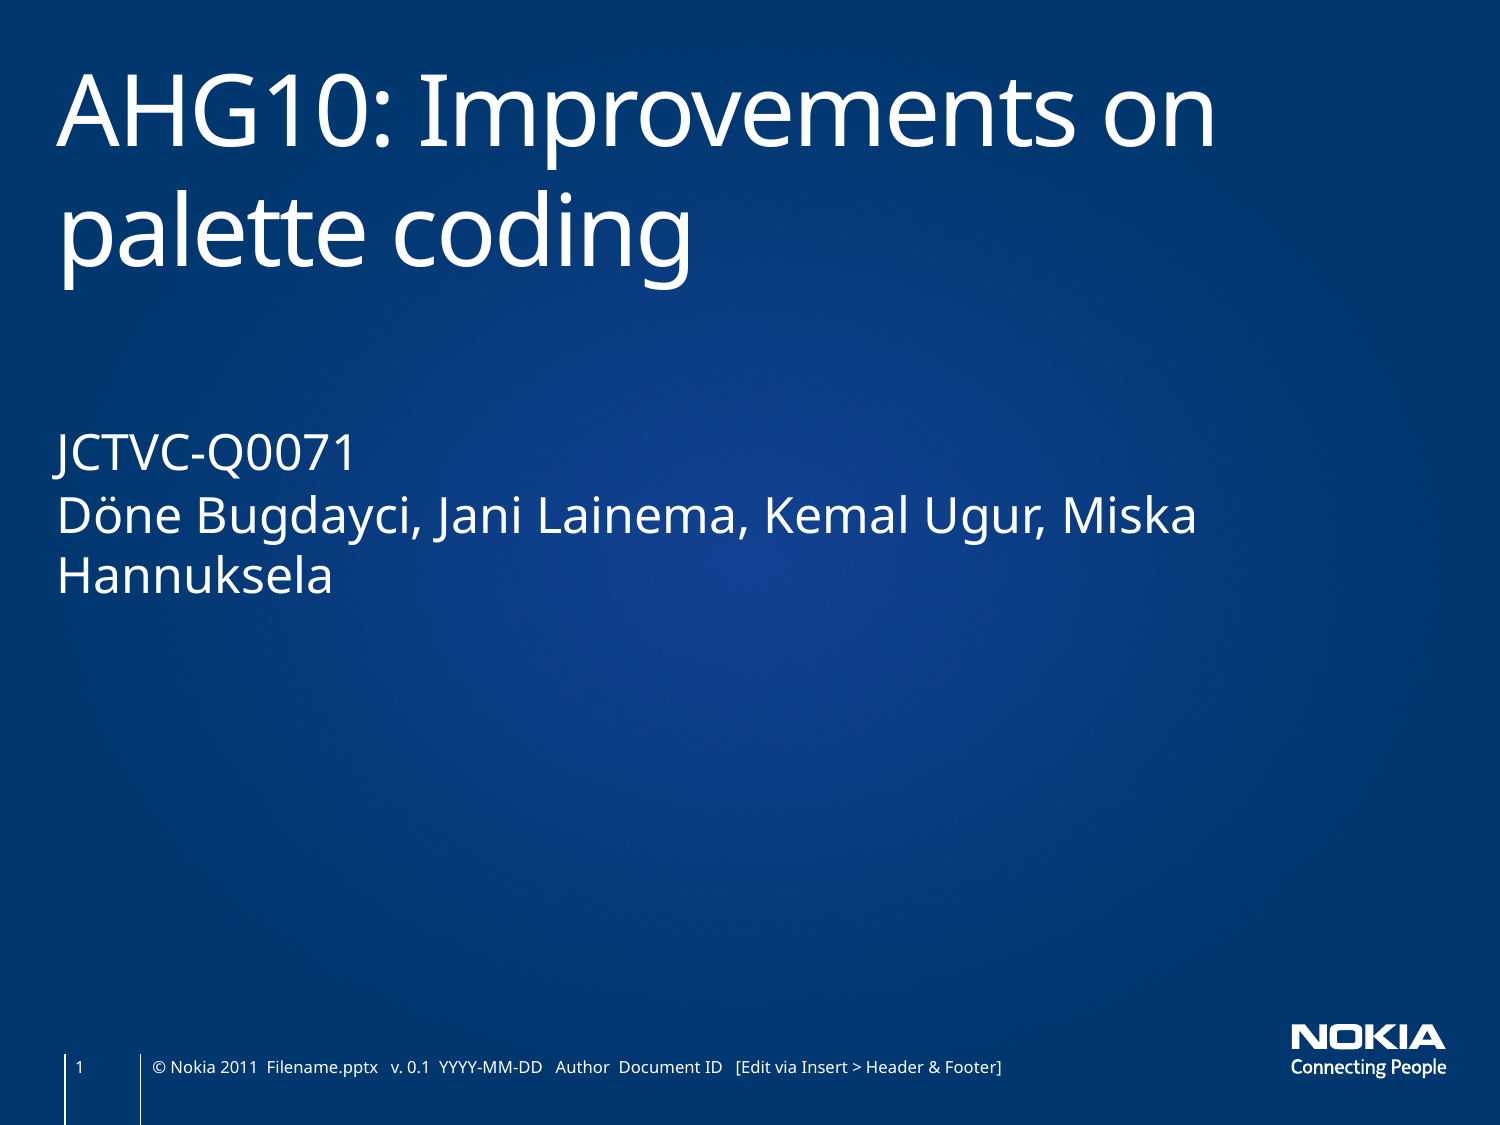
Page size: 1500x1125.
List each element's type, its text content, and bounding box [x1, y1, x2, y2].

slide_number 1 [75, 1058, 124, 1079]
footer © Nokia 2011 Filename.pptx v. 0.1 YYYY-MM-DD Author Document ID [Edit via Insert > Header & Footer] [152, 1057, 1231, 1079]
title AHG10: Improvements on palette coding [56, 46, 1433, 290]
list JCTVC-Q0071 Döne Bugdayci, Jani Lainema, Kemal Ugur, Miska Hannuksela [56, 420, 1433, 607]
picture [0, 0, 1500, 1125]
